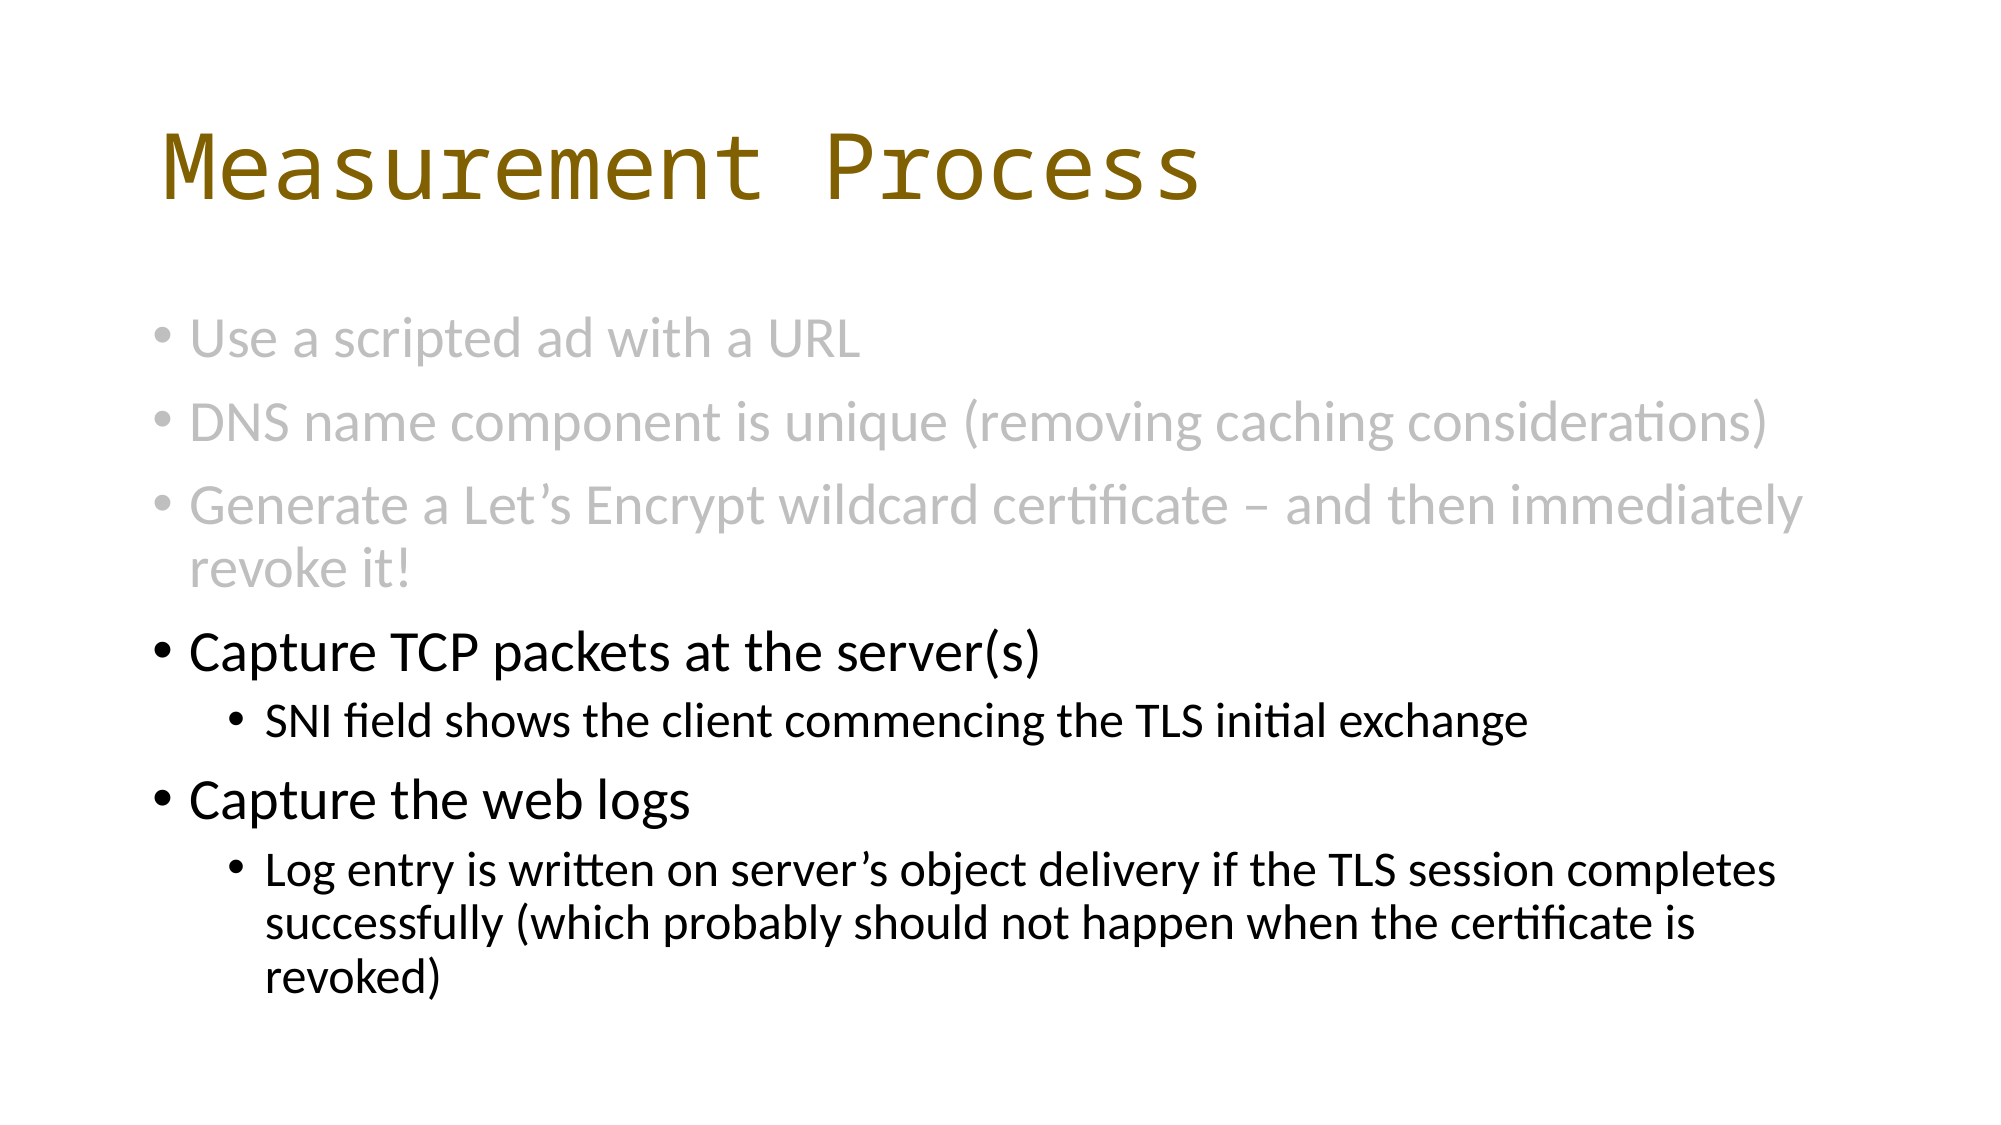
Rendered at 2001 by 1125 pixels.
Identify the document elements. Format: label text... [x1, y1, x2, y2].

list Use a scripted ad with a URL DNS name component is unique (removing caching considerations) Generate a Let’s Encrypt wildcard certificate – and then immediately revoke it! Capture TCP packets at the server(s) SNI field shows the client commencing the TLS initial exchange Capture the web logs Log entry is written on server’s object delivery if the TLS session completes successfully (which probably should not happen when the certificate is revoked) [137, 299, 1863, 1014]
title Measurement Process [147, 61, 1873, 279]
